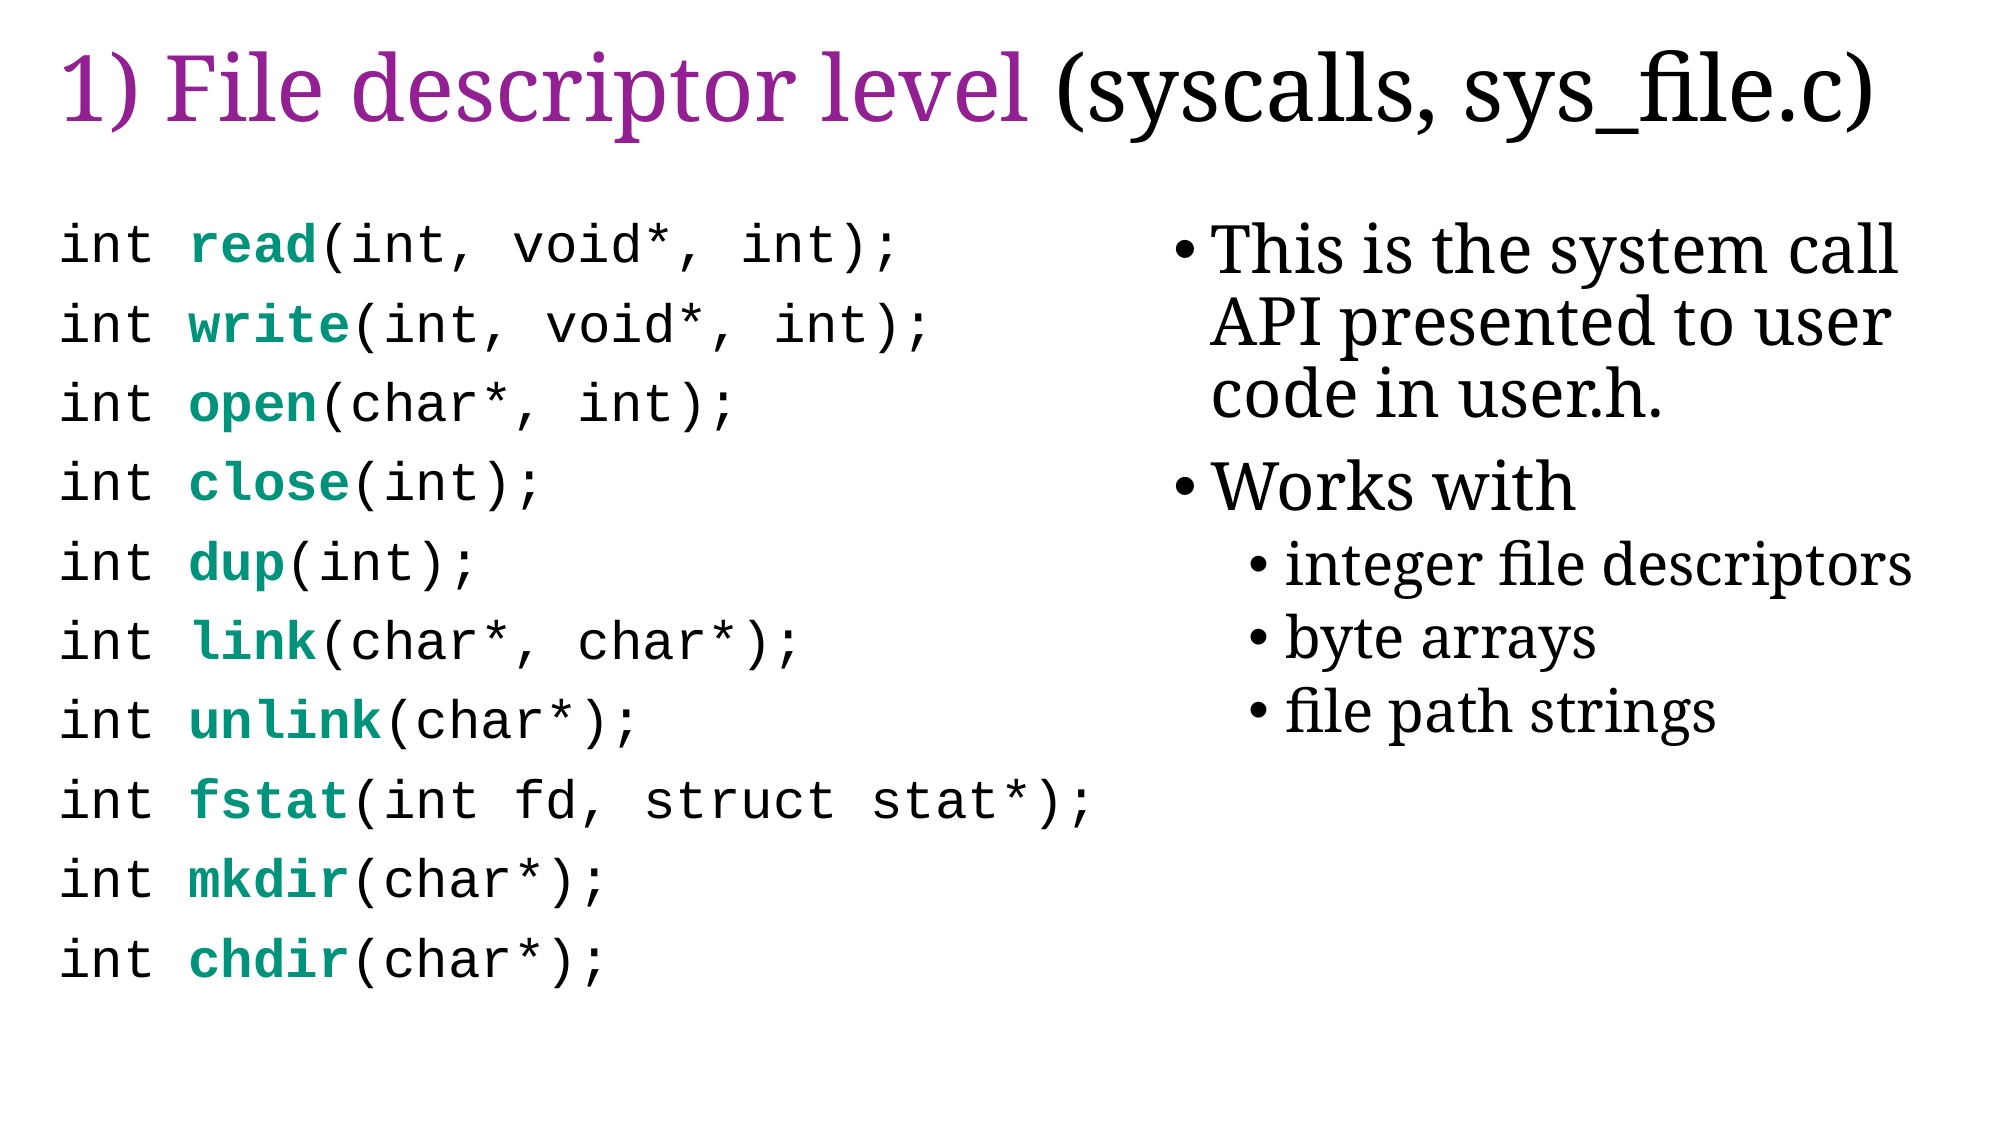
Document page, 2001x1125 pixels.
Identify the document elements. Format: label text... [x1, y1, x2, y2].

list This is the system call API presented to user code in user.h. Works with integer file descriptors byte arrays file path strings [1158, 208, 1953, 1101]
title 1) File descriptor level (syscalls, sys_file.c) [43, 25, 1953, 158]
list int read(int, void*, int); int write(int, void*, int); int open(char*, int); int close(int); int dup(int); int link(char*, char*); int unlink(char*); int fstat(int fd, struct stat*); int mkdir(char*); int chdir(char*); [43, 208, 1158, 1101]
